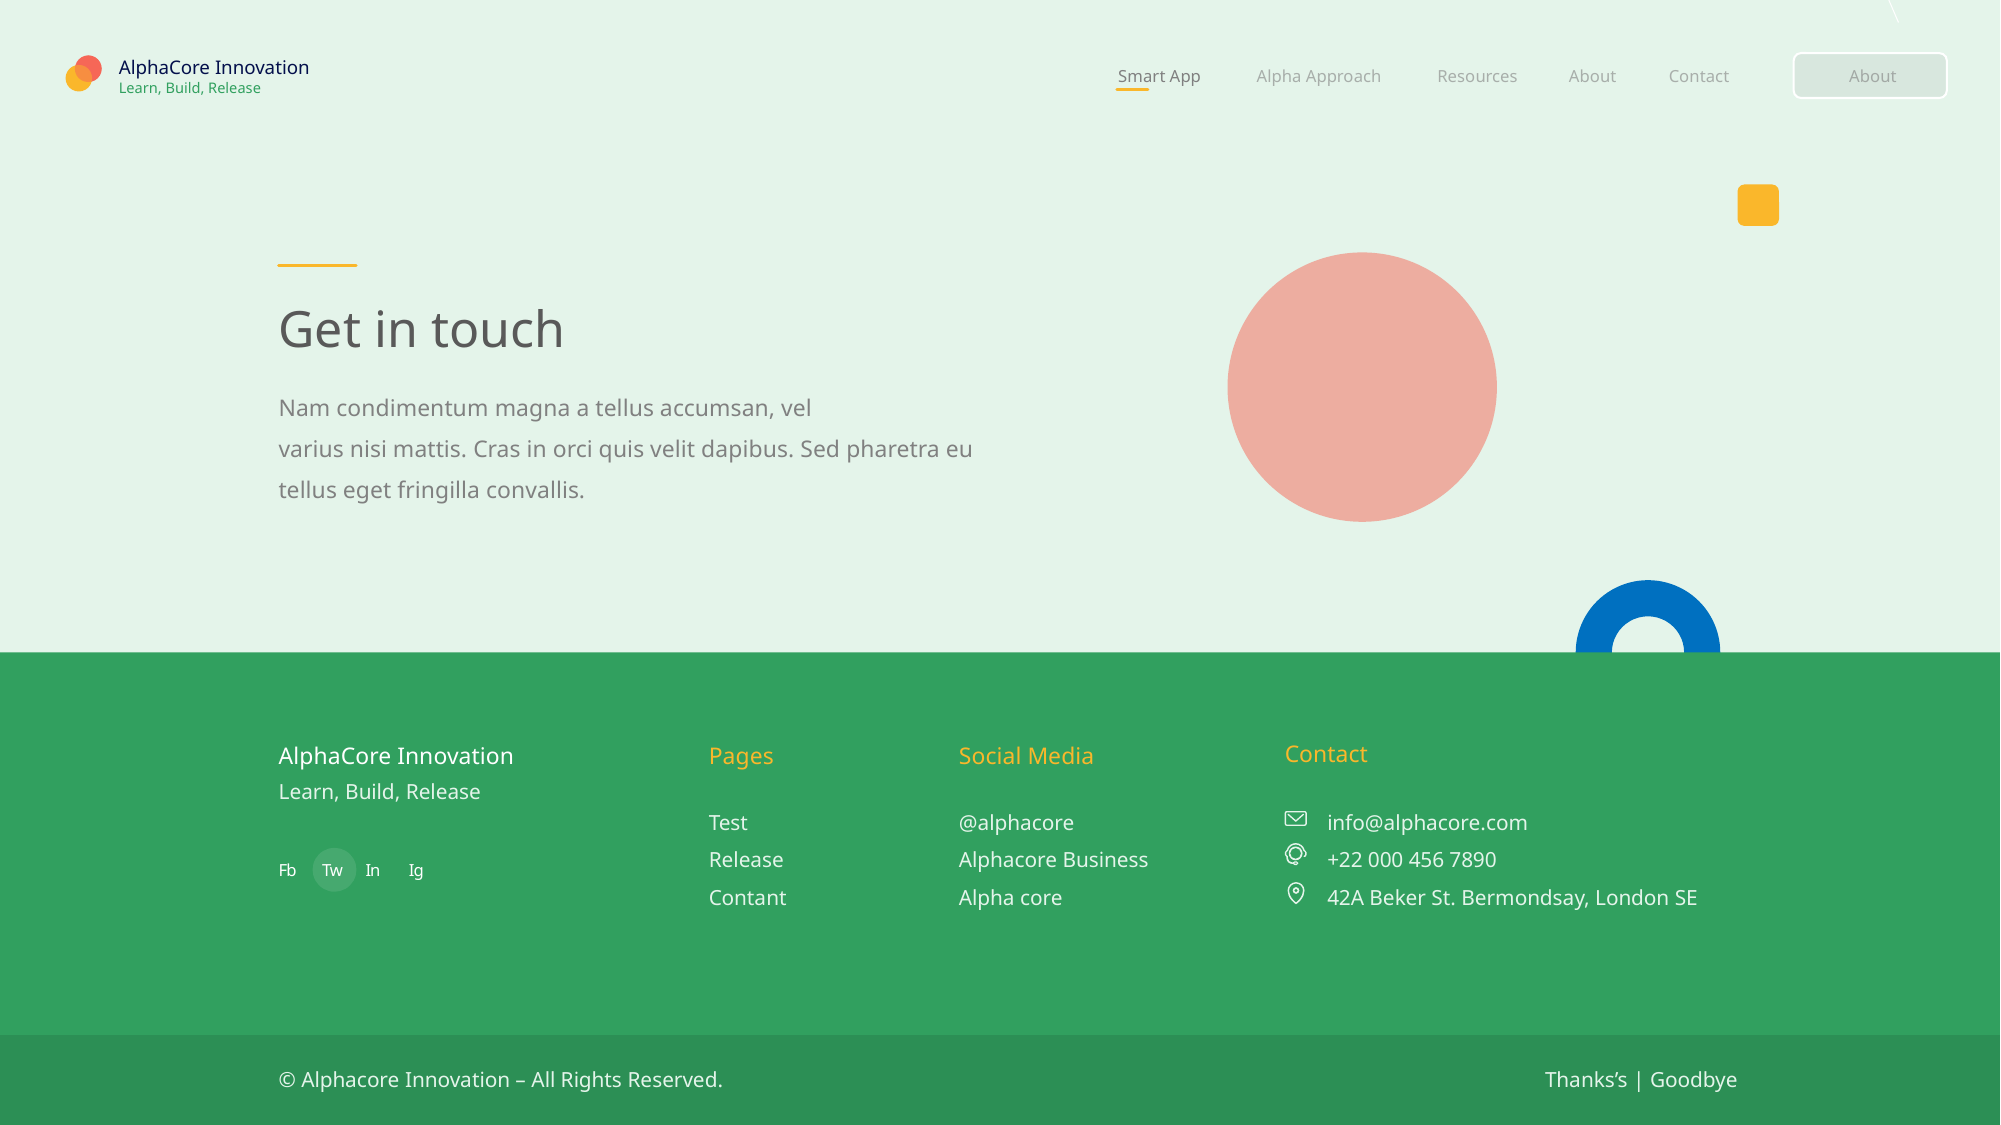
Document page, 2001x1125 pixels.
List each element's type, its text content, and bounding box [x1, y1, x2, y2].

text_box Contact [1284, 739, 1563, 768]
text_box Thanks’s | Goodbye [1137, 1067, 1738, 1093]
text_box info@alphacore.com +22 000 456 7890 42A Beker St. Bermondsay, London SE [1327, 796, 1721, 909]
text_box Contact [1660, 65, 1738, 86]
text_box [1792, 51, 1948, 100]
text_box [708, 741, 956, 907]
text_box AlphaCore Innovation [119, 55, 328, 78]
text_box About [1564, 65, 1622, 86]
text_box AlphaCore Innovation [278, 741, 557, 769]
text_box Learn, Build, Release [119, 78, 328, 97]
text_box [1284, 810, 1307, 826]
text_box © Alphacore Innovation – All Rights Reserved. [278, 1067, 878, 1093]
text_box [1287, 882, 1305, 905]
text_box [1284, 843, 1307, 866]
text_box Smart App [1110, 65, 1209, 86]
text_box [63, 59, 104, 87]
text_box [278, 847, 447, 892]
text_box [958, 741, 1206, 907]
text_box Resources [1430, 65, 1525, 86]
text_box Nam condimentum magna a tellus accumsan, vel varius nisi mattis. Cras in orci quis velit dapibus. Sed pharetra eu tellus eget fringilla convallis. [278, 372, 1000, 511]
text_box Learn, Build, Release [278, 778, 557, 804]
text_box About [1834, 65, 1912, 86]
text_box Get in touch [278, 297, 1000, 358]
text_box Alpha Approach [1247, 65, 1391, 86]
